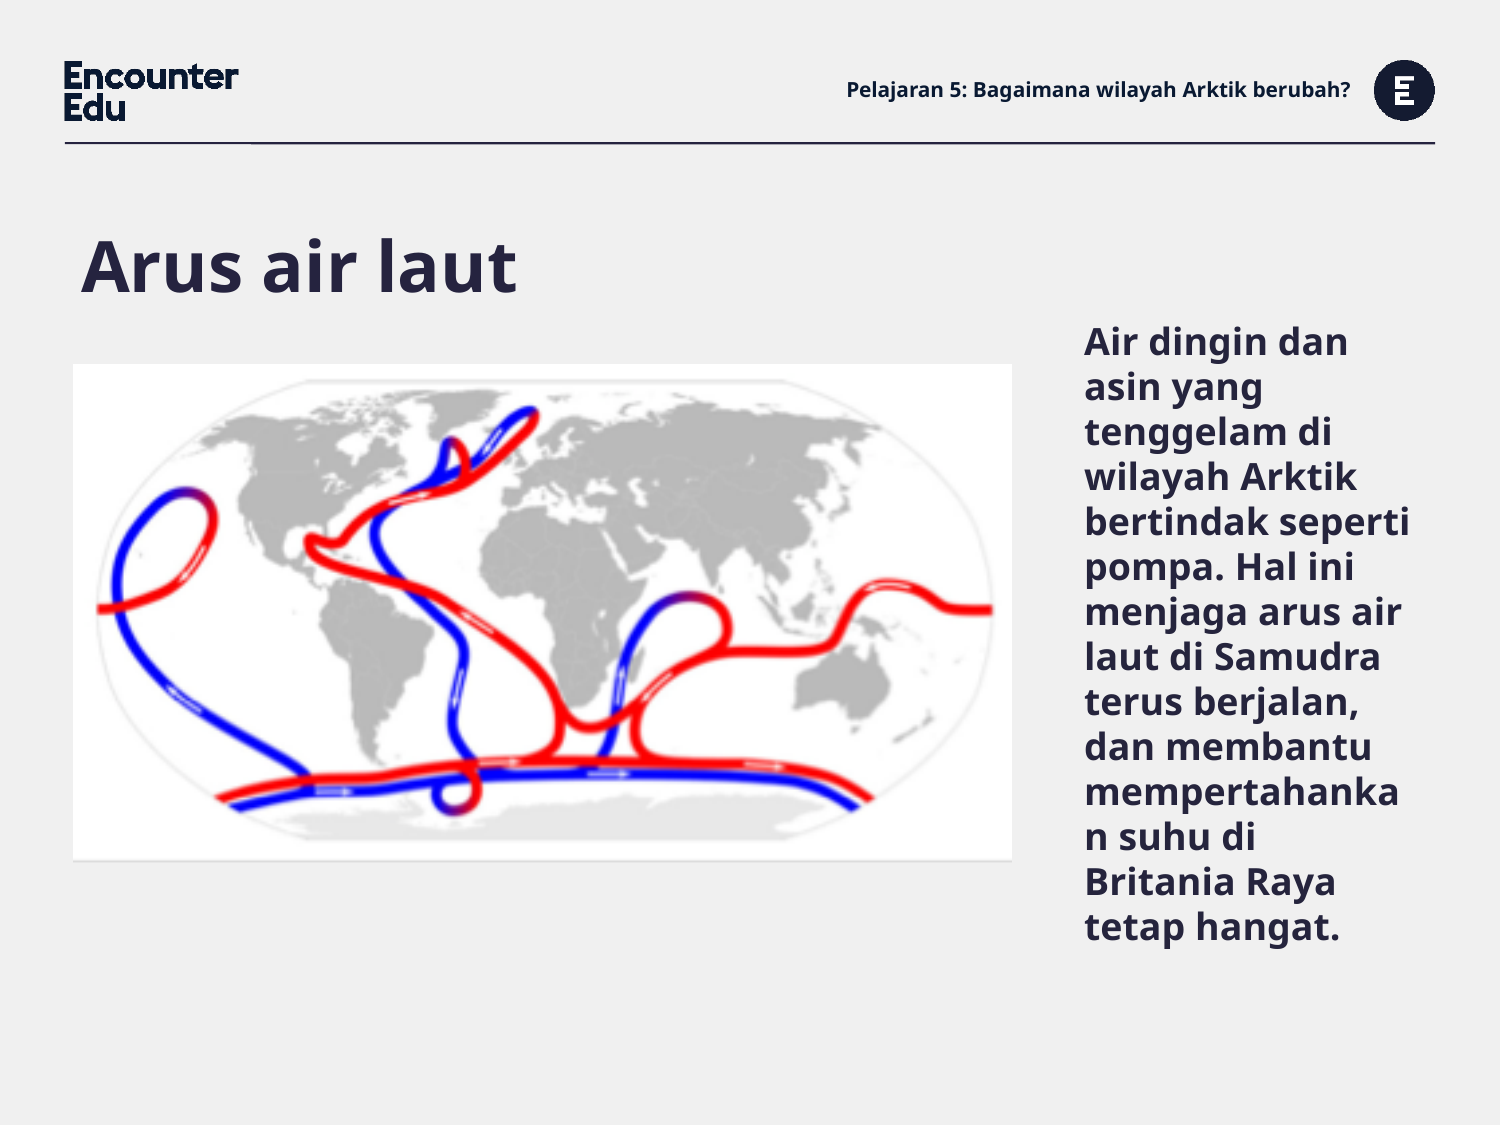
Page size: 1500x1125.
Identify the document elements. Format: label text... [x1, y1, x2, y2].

text_box Arus air laut [73, 223, 1427, 315]
picture [1372, 58, 1436, 122]
picture [73, 364, 1012, 866]
text_box Air dingin dan asin yang tenggelam di wilayah Arktik bertindak seperti pompa. Hal ini menjaga arus air laut di Samudra terus berjalan, dan membantu mempertahankan suhu di Britania Raya tetap hangat. [1069, 310, 1427, 956]
picture [60, 59, 243, 122]
title Pelajaran 5: Bagaimana wilayah Arktik berubah? [636, 67, 1359, 114]
